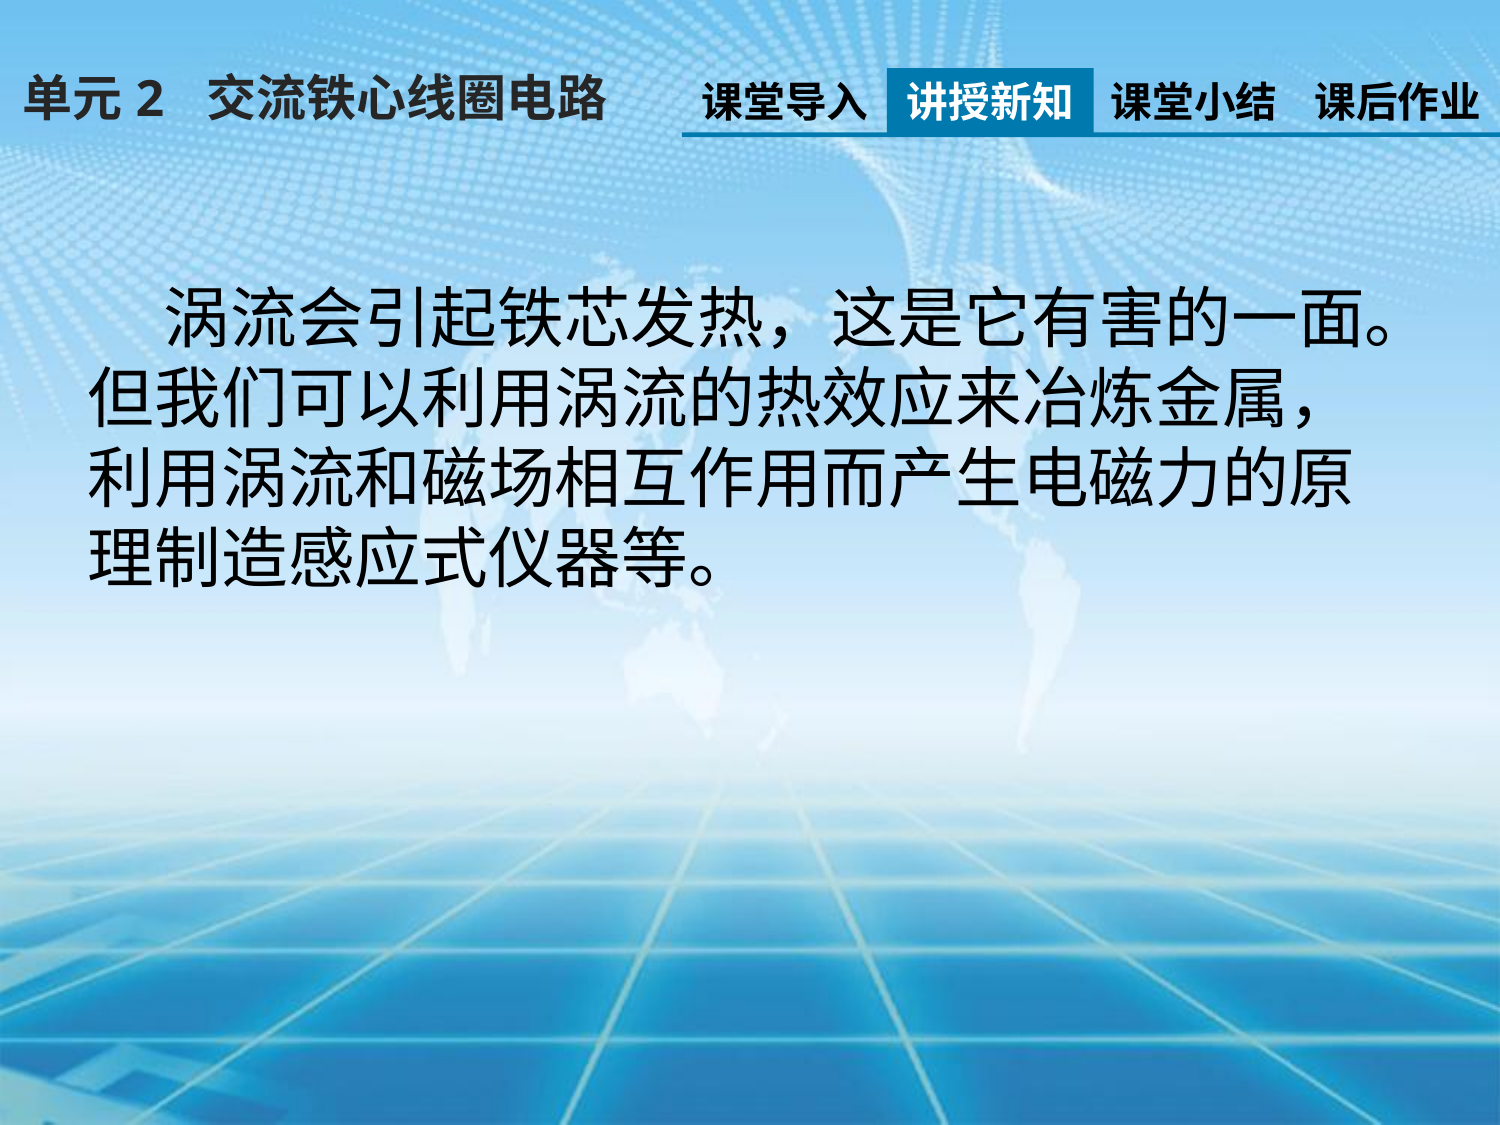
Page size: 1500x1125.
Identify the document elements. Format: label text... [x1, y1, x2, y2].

picture [0, 0, 1500, 1125]
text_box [8, 59, 1500, 135]
text_box 涡流会引起铁芯发热，这是它有害的一面。但我们可以利用涡流的热效应来冶炼金属，利用涡流和磁场相互作用而产生电磁力的原理制造感应式仪器等。 [72, 268, 1405, 996]
